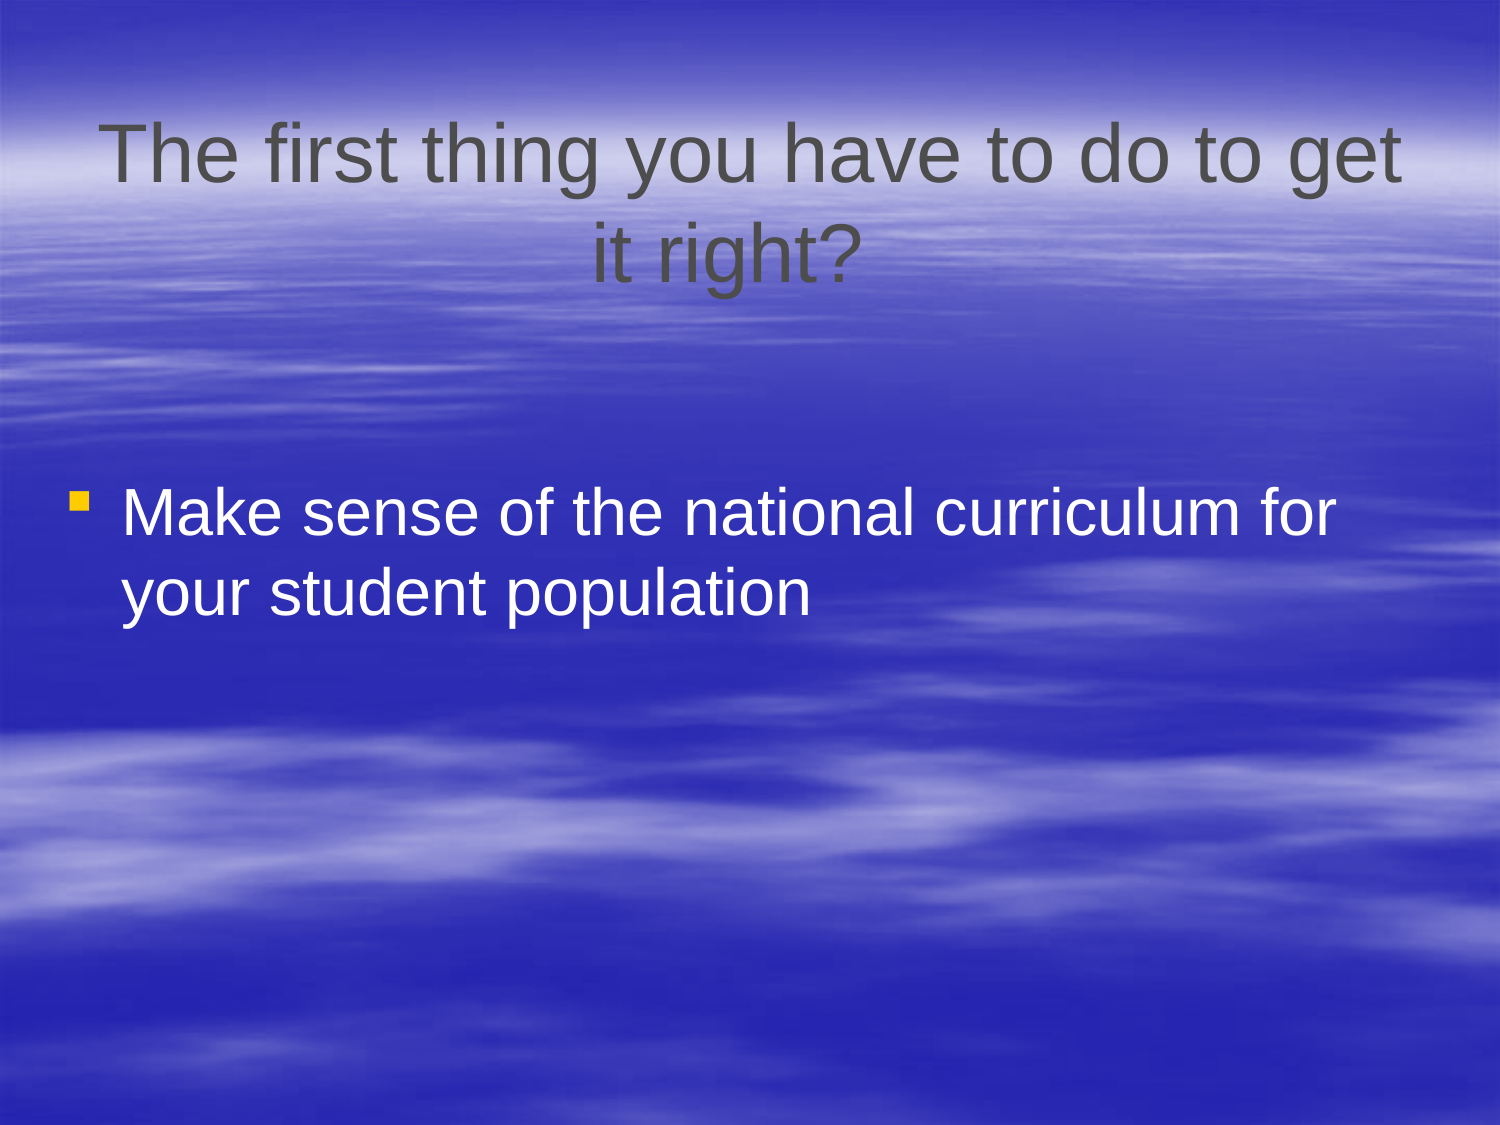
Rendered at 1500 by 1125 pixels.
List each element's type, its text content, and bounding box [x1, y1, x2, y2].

list Make sense of the national curriculum for your student population [49, 274, 1451, 1001]
title The first thing you have to do to get it right? [52, 89, 1450, 274]
